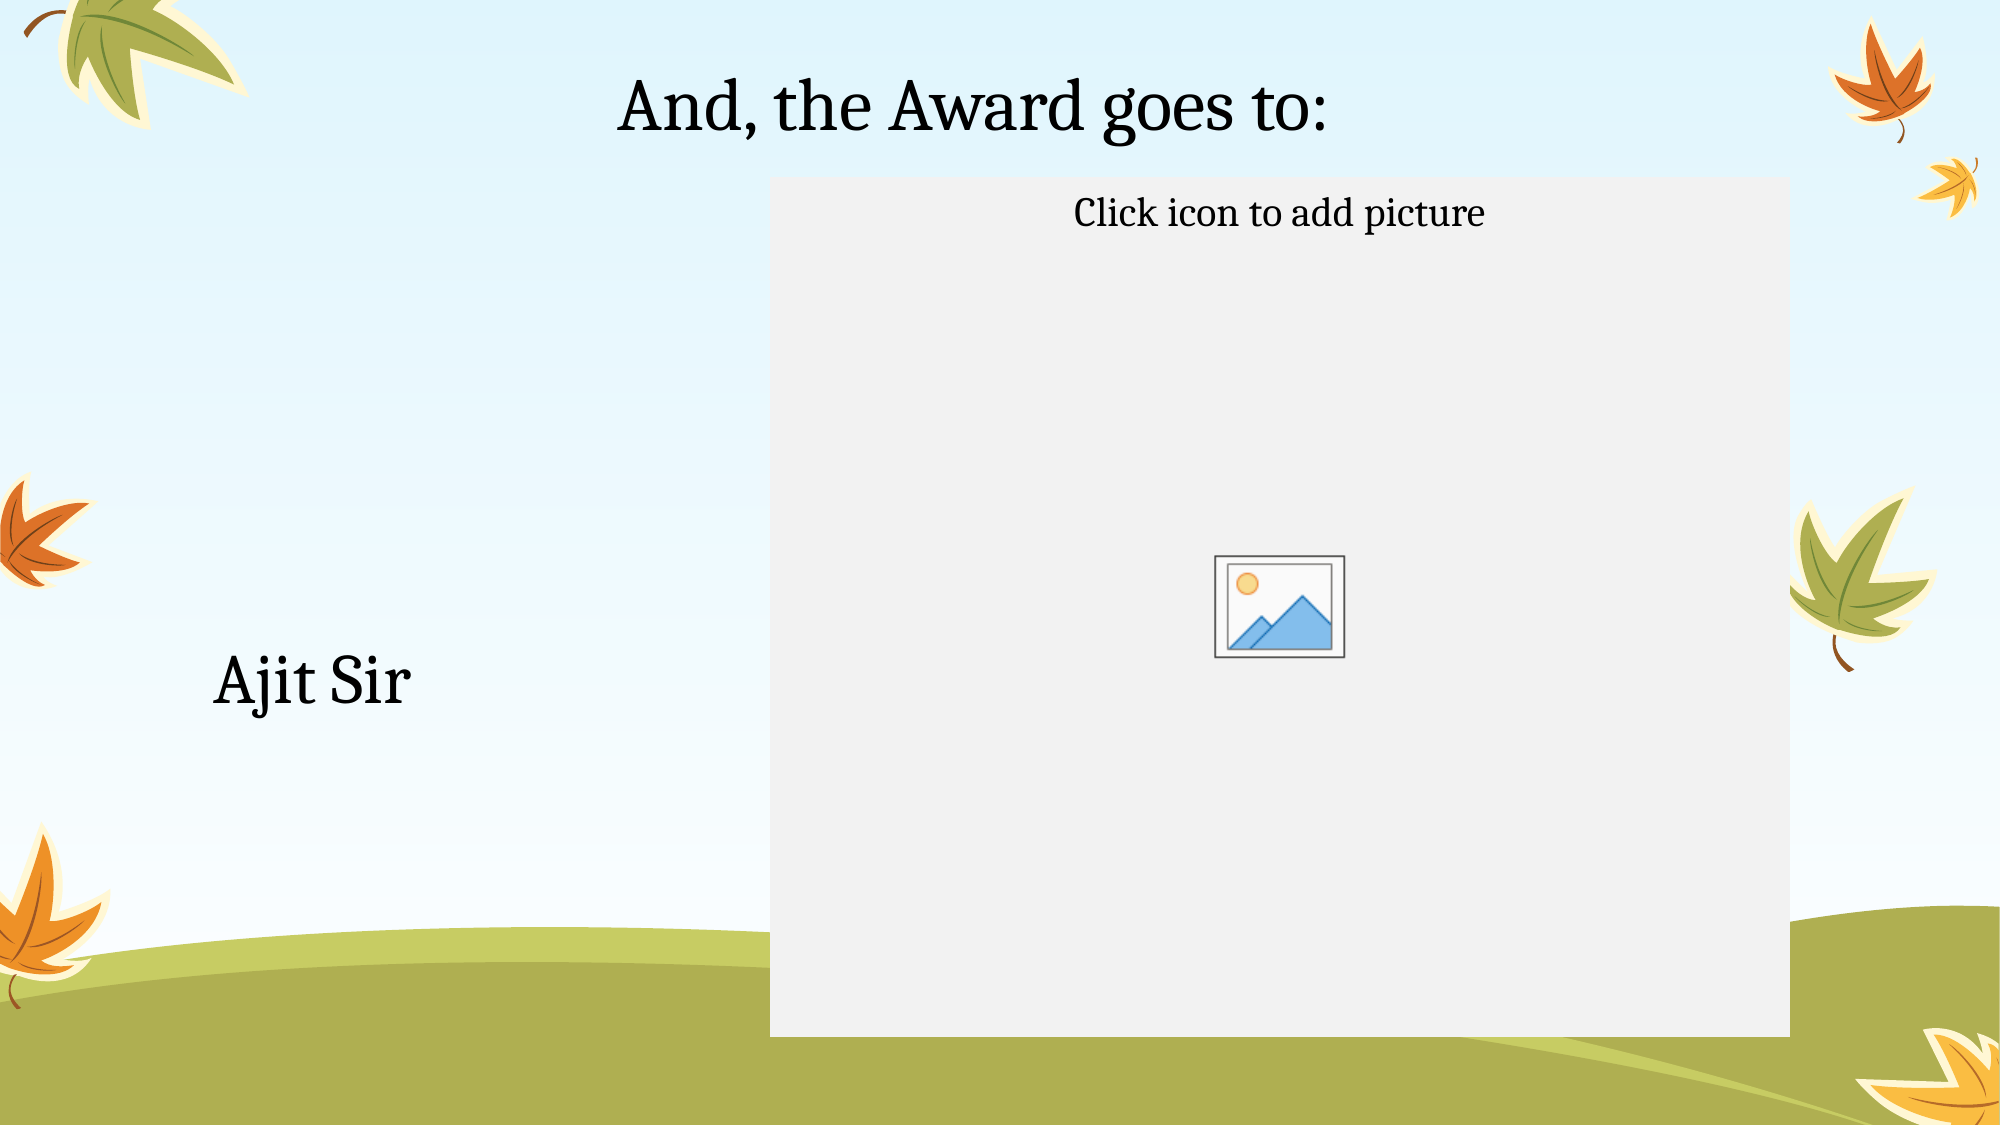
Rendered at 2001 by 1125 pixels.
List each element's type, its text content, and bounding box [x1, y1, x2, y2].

picture [769, 176, 1791, 1038]
title Ajit Sir [198, 351, 709, 727]
